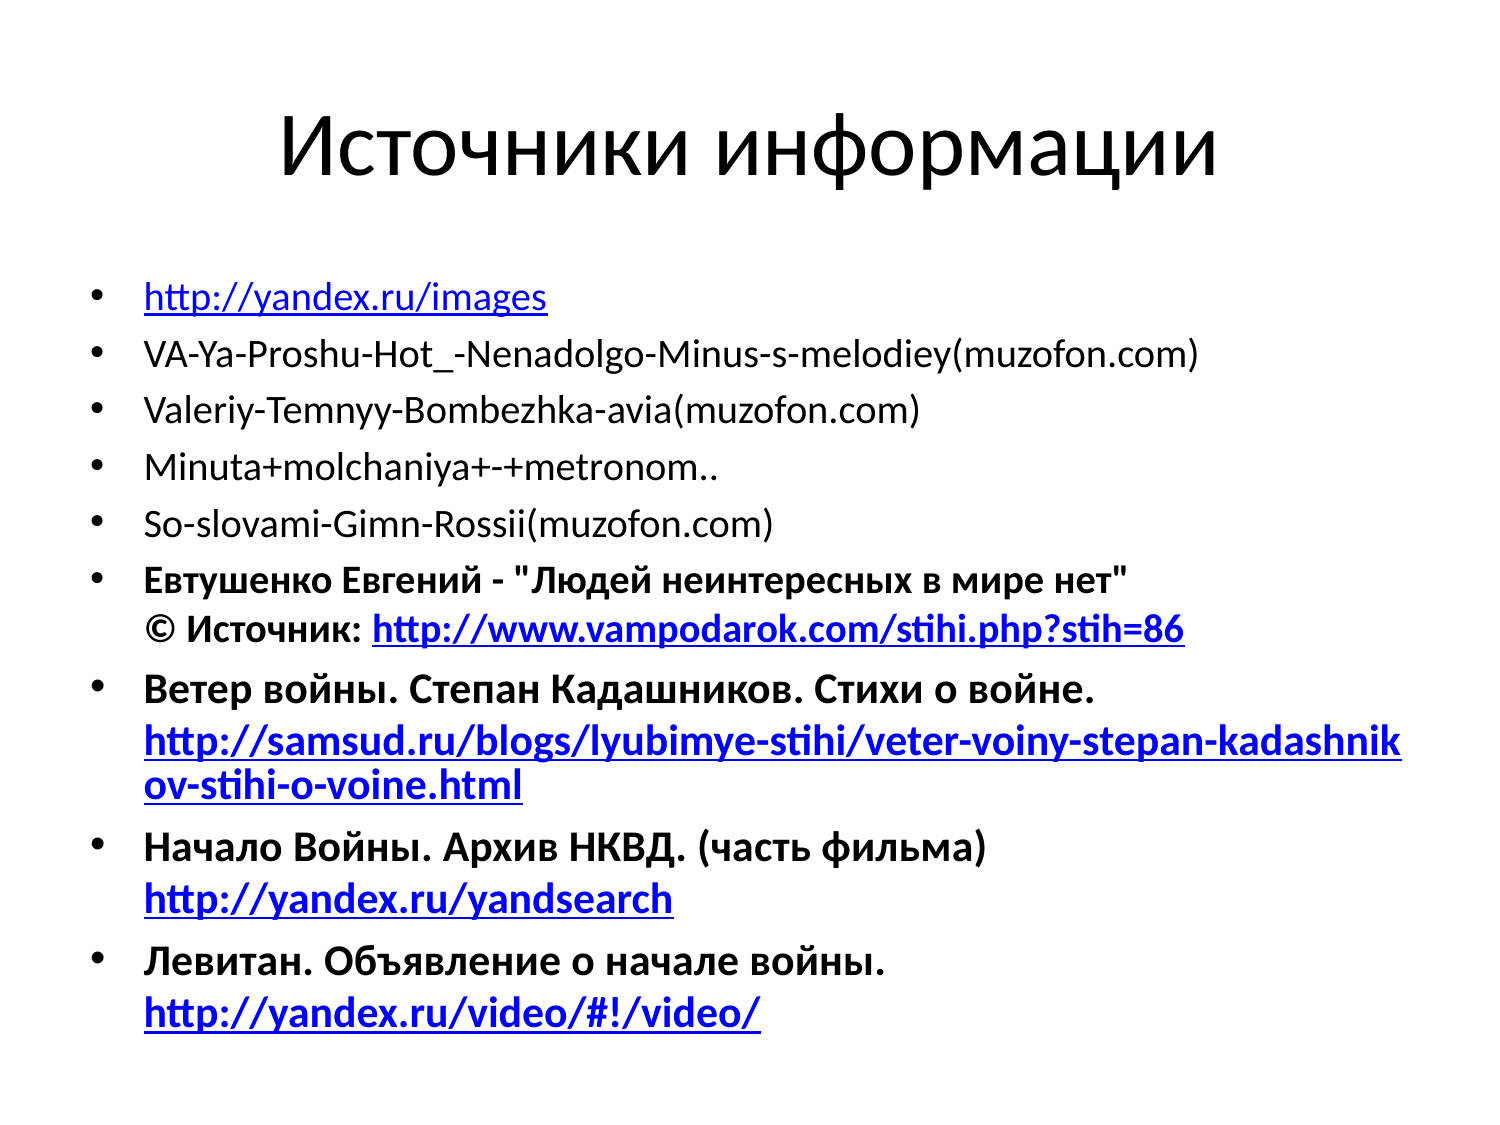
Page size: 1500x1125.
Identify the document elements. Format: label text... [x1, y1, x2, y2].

list http://yandex.ru/images VA-Ya-Proshu-Hot_-Nenadolgo-Minus-s-melodiey(muzofon.com) Valeriy-Temnyy-Bombezhka-avia(muzofon.com) Minuta+molchaniya+-+metronom.. So-slovami-Gimn-Rossii(muzofon.com) Евтушенко Евгений - "Людей неинтересных в мире нет" © Источник: http://www.vampodarok.com/stihi.php?stih=86 Ветер войны. Степан Кадашников. Стихи о войне. http://samsud.ru/blogs/lyubimye-stihi/veter-voiny-stepan-kadashnikov-stihi-o-voine.html Начало Войны. Архив НКВД. (часть фильма) http://yandex.ru/yandsearch Левитан. Объявление о начале войны. http://yandex.ru/video/#!/video/ [75, 262, 1425, 1005]
title Источники информации [75, 45, 1425, 233]
